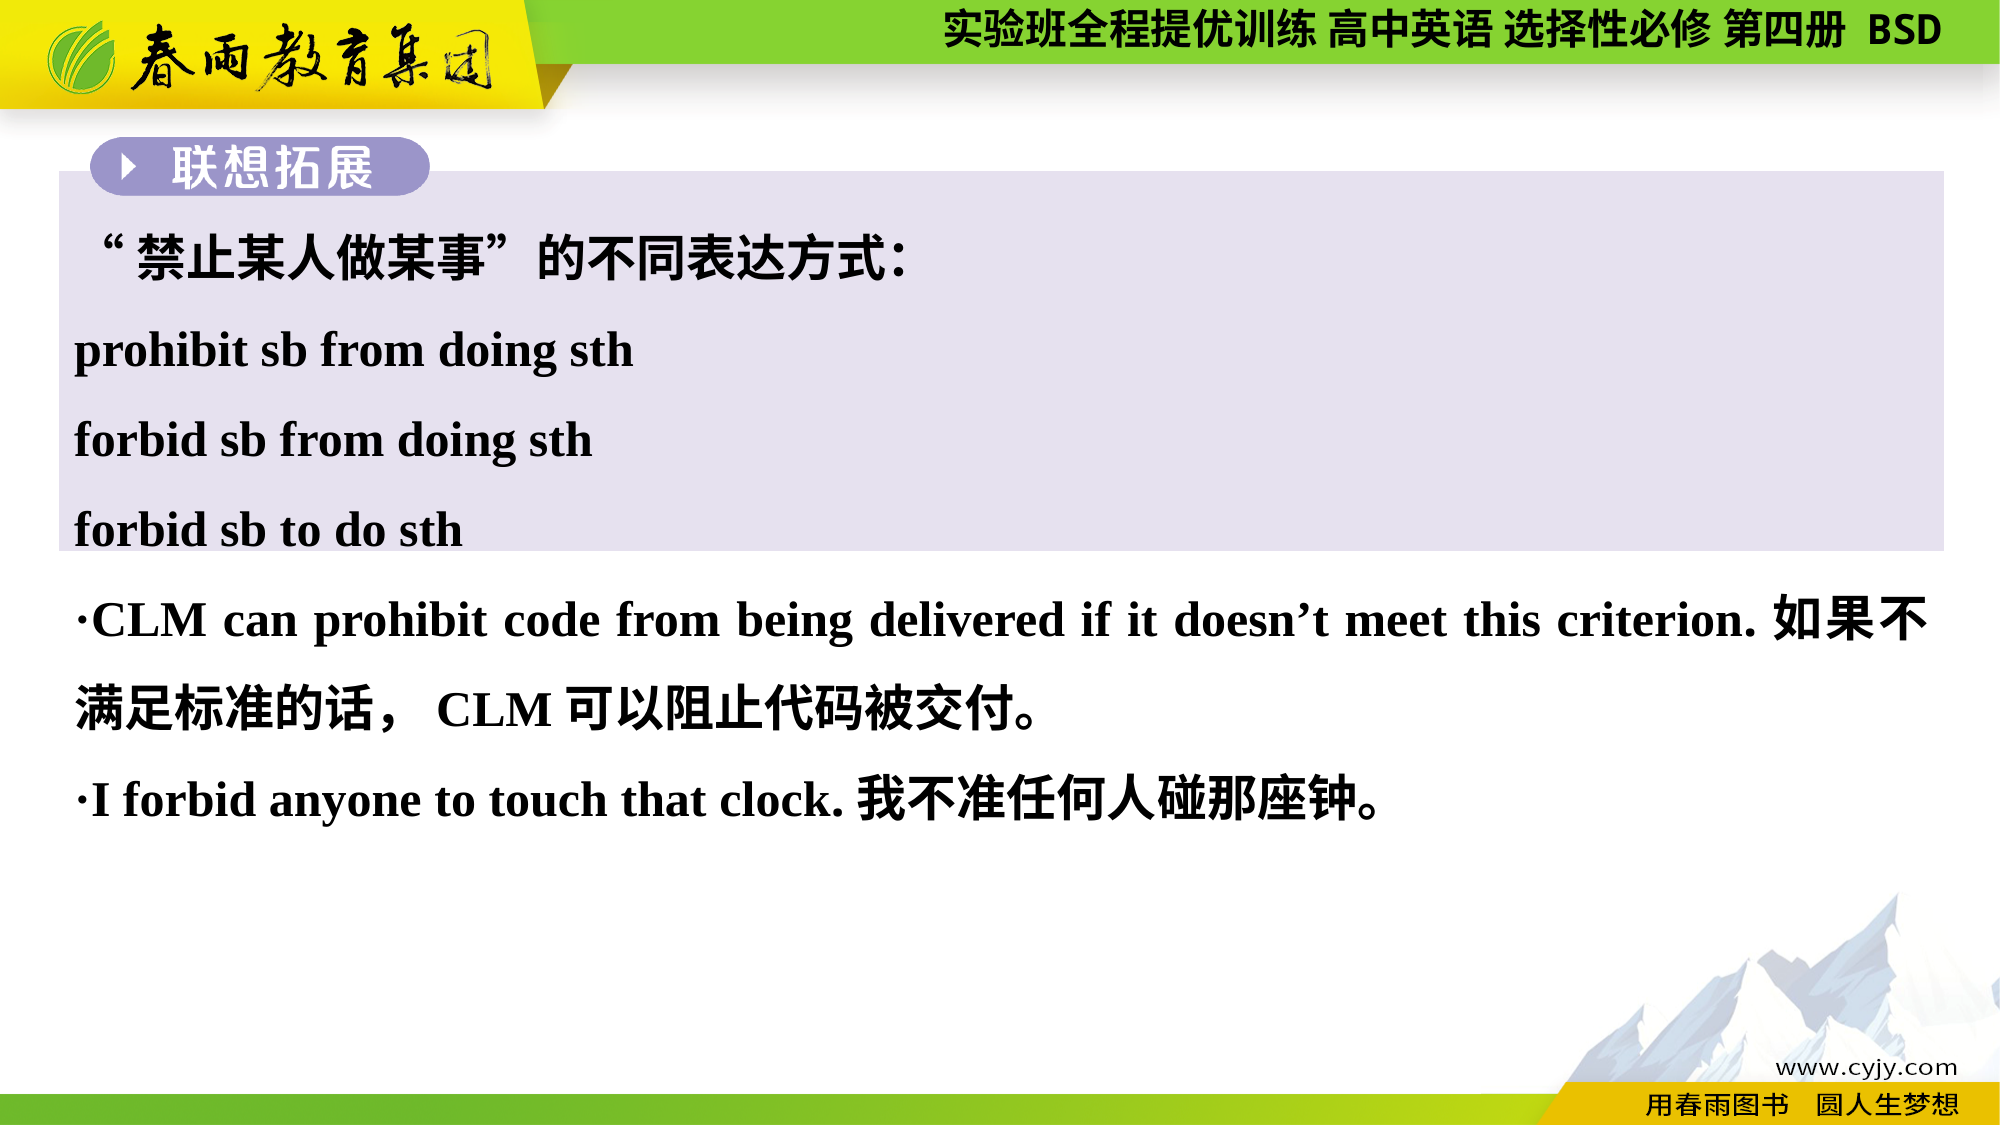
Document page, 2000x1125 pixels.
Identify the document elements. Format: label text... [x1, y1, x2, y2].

list “禁止某人做某事”的不同表达方式： prohibit sb from doing sth forbid sb from doing sth forbid sb to do sth ·CLM can prohibit code from being delivered if it doesn’t meet this criterion.如果不满足标准的话，CLM可以阻止代码被交付。 ·I forbid anyone to touch that clock.我不准任何人碰那座钟。 [59, 562, 1944, 841]
picture [0, 0, 2000, 1125]
